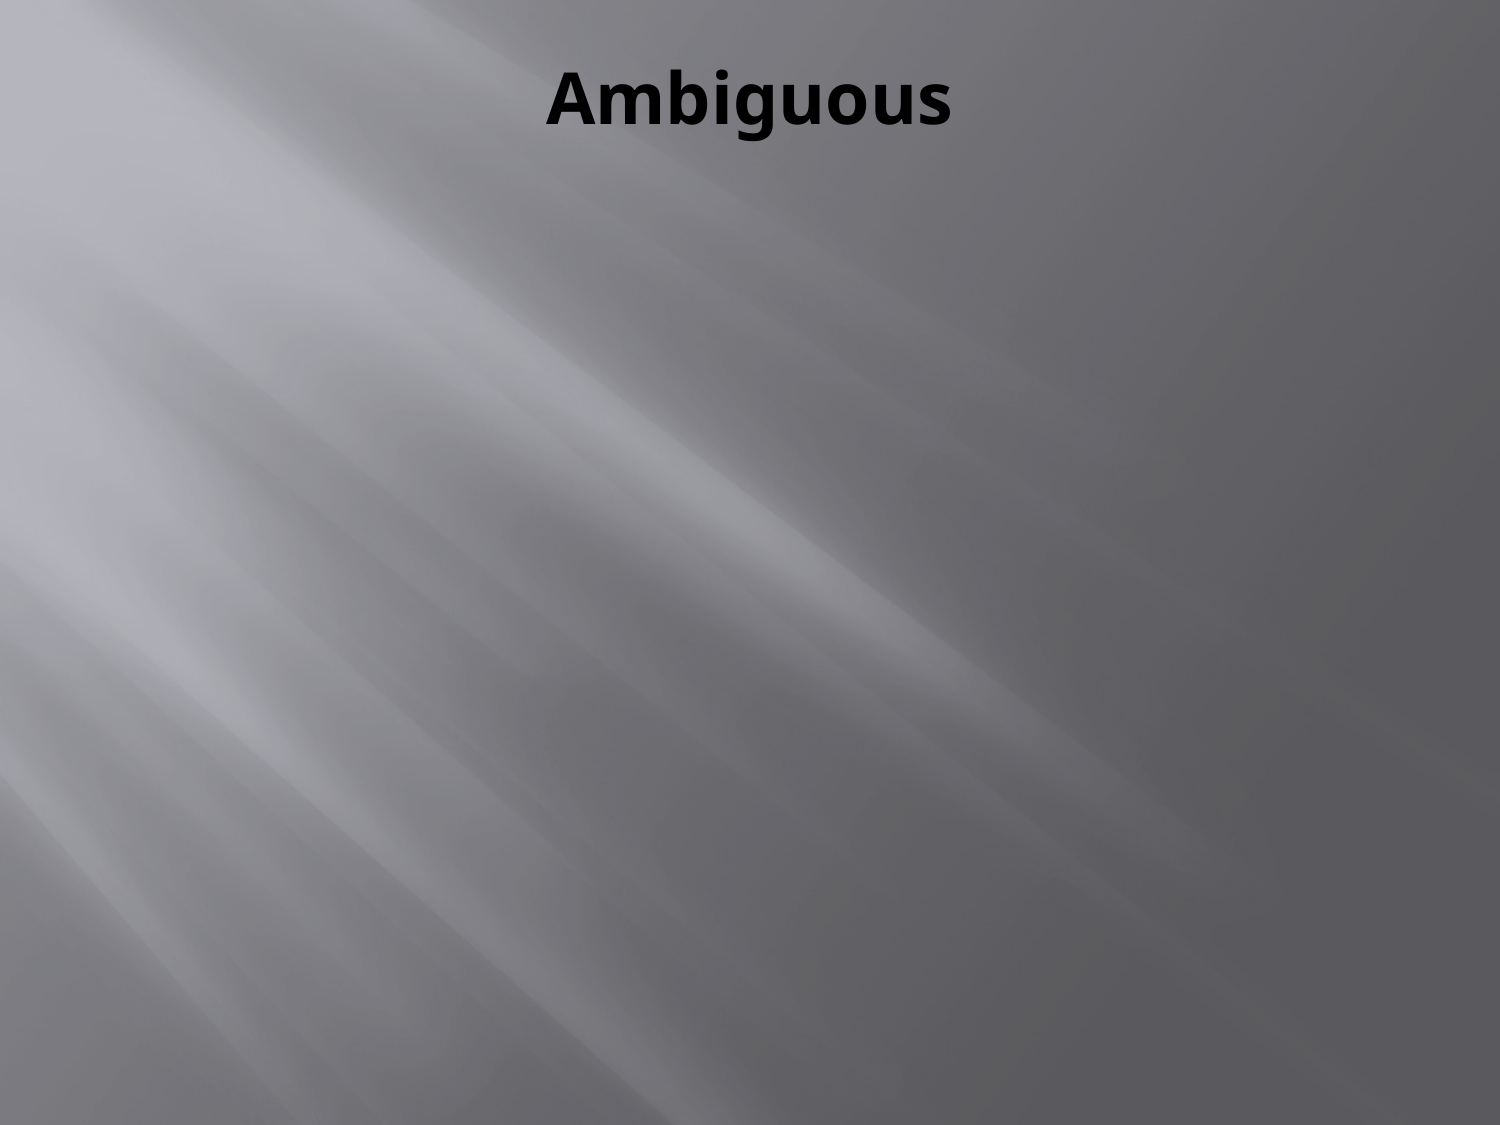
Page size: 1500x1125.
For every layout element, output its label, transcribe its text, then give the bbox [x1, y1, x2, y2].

title Ambiguous [75, 45, 1425, 233]
